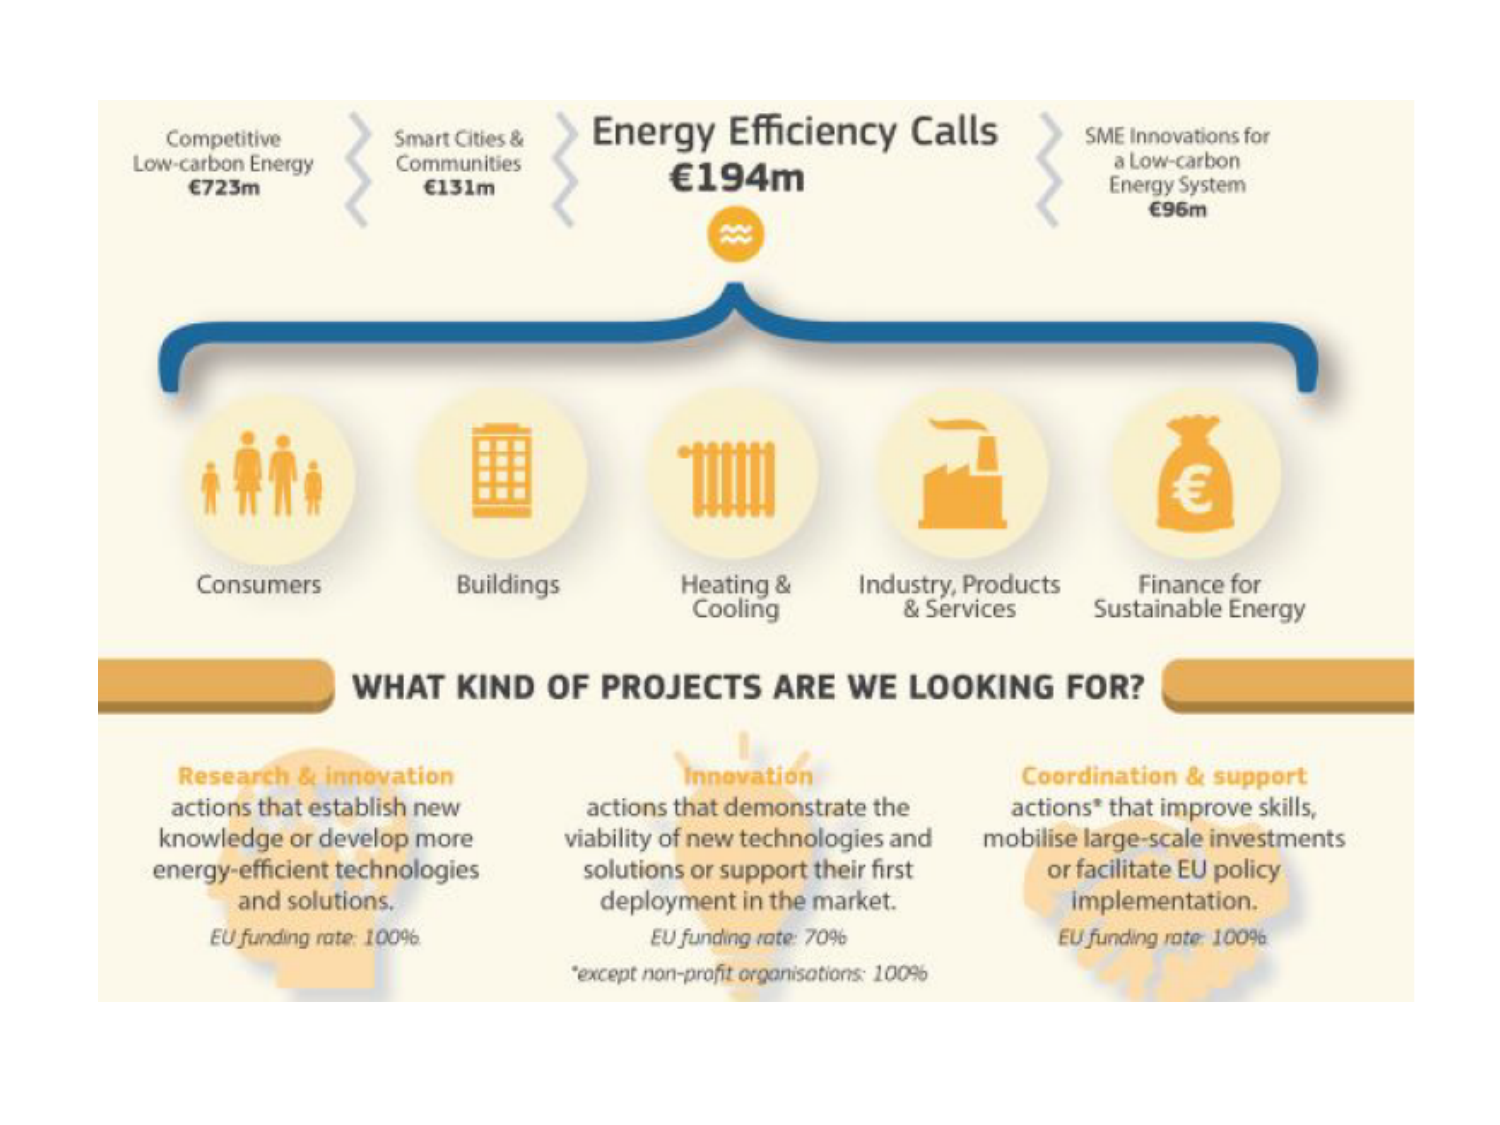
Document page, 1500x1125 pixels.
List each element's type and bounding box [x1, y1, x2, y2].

picture [98, 100, 1435, 1003]
